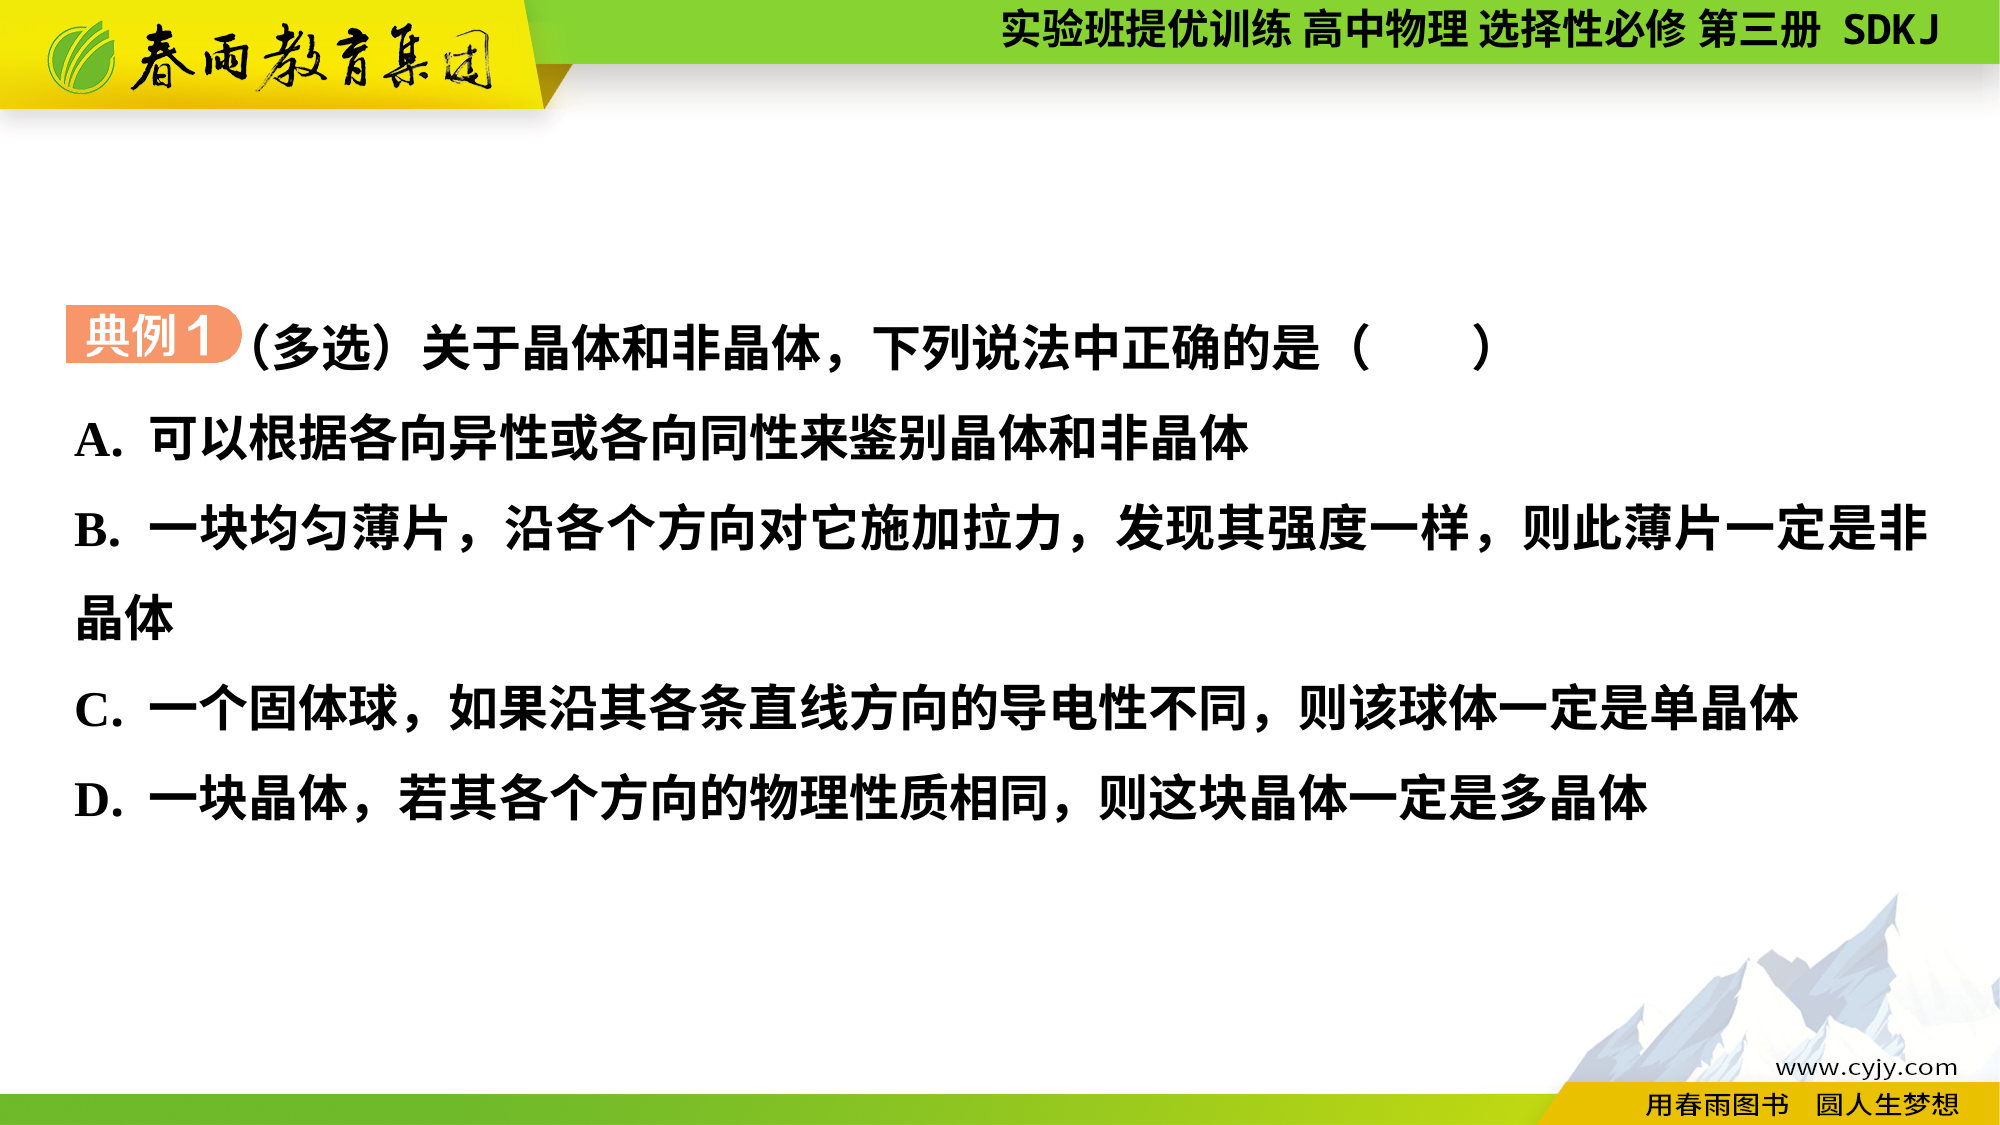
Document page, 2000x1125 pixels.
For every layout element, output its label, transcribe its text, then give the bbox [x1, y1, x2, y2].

picture [0, 0, 2000, 1125]
list （多选）关于晶体和非晶体，下列说法中正确的是（ ） A. 可以根据各向异性或各向同性来鉴别晶体和非晶体 B. 一块均匀薄片，沿各个方向对它施加拉力，发现其强度一样，则此薄片一定是非晶体 C. 一个固体球，如果沿其各条直线方向的导电性不同，则该球体一定是单晶体 D. 一块晶体，若其各个方向的物理性质相同，则这块晶体一定是多晶体 [59, 278, 1944, 840]
